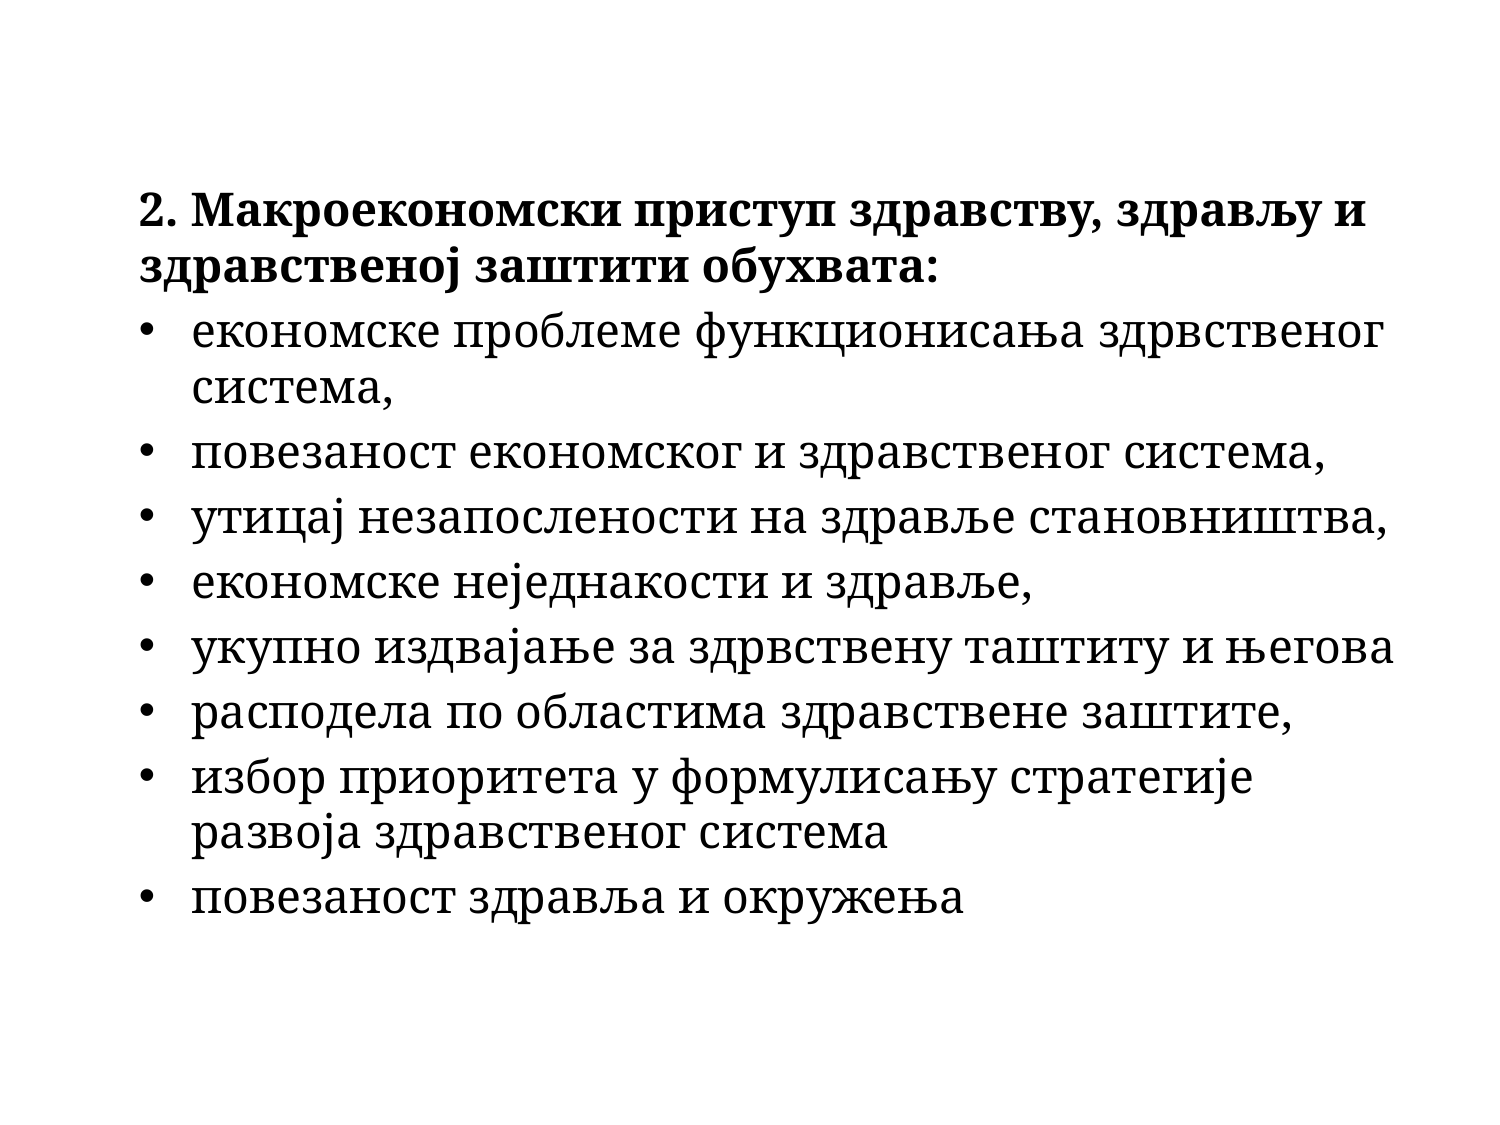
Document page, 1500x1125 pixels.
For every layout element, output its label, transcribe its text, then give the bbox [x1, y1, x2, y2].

list 2. Макроекономски приступ здравству, здрављу и здравственој заштити обухвата: економске проблеме функционисања здрвственог система, повезаност економског и здравственог система, утицај незапослености на здравље становништва, економске неједнакости и здравље, укупно издвајање за здрвствену таштиту и његова расподела по областима здравствене заштите, избор приоритета у формулисању стратегије развоја здравственог система повезаност здравља и окружења [123, 172, 1412, 953]
